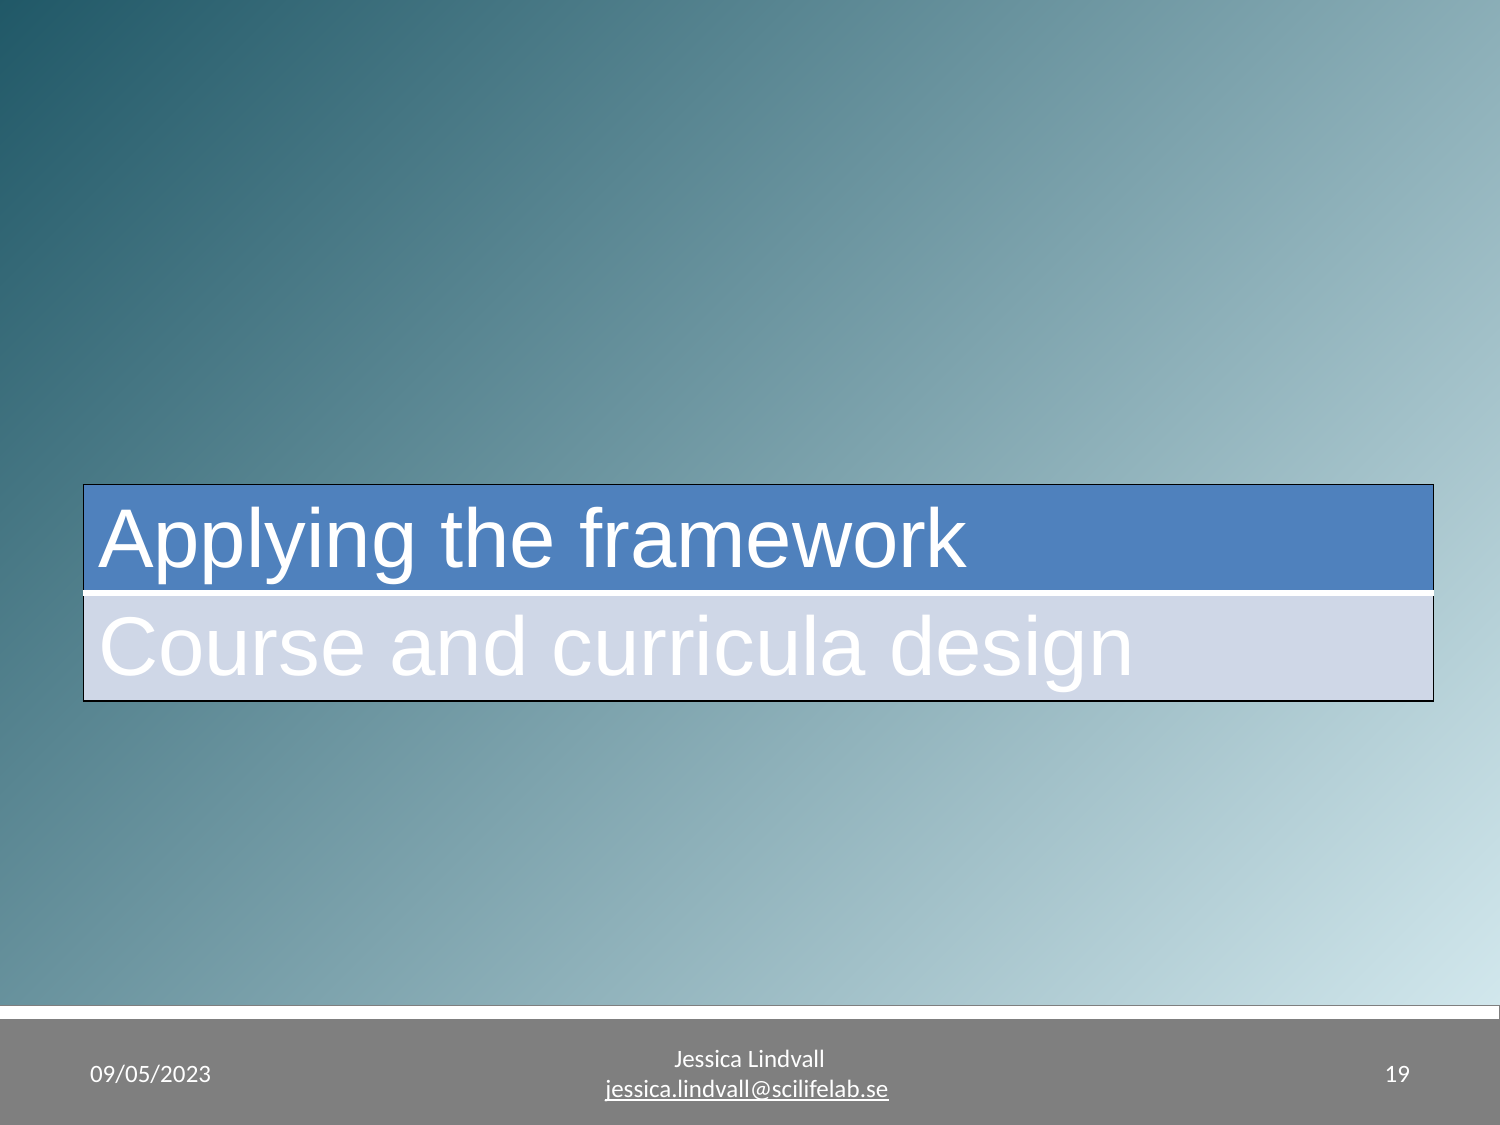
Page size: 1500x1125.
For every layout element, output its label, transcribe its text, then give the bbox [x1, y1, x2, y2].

slide_number 19 [1074, 1042, 1425, 1103]
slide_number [75, 1042, 425, 1103]
text_box [0, 1005, 1500, 1019]
table_cell Course and curricula design [84, 596, 1433, 700]
footer Jessica Lindvall jessica.lindvall@scilifelab.se [512, 1042, 988, 1103]
table_header Applying the framework [84, 485, 1433, 590]
text_box [0, 1019, 1500, 1125]
